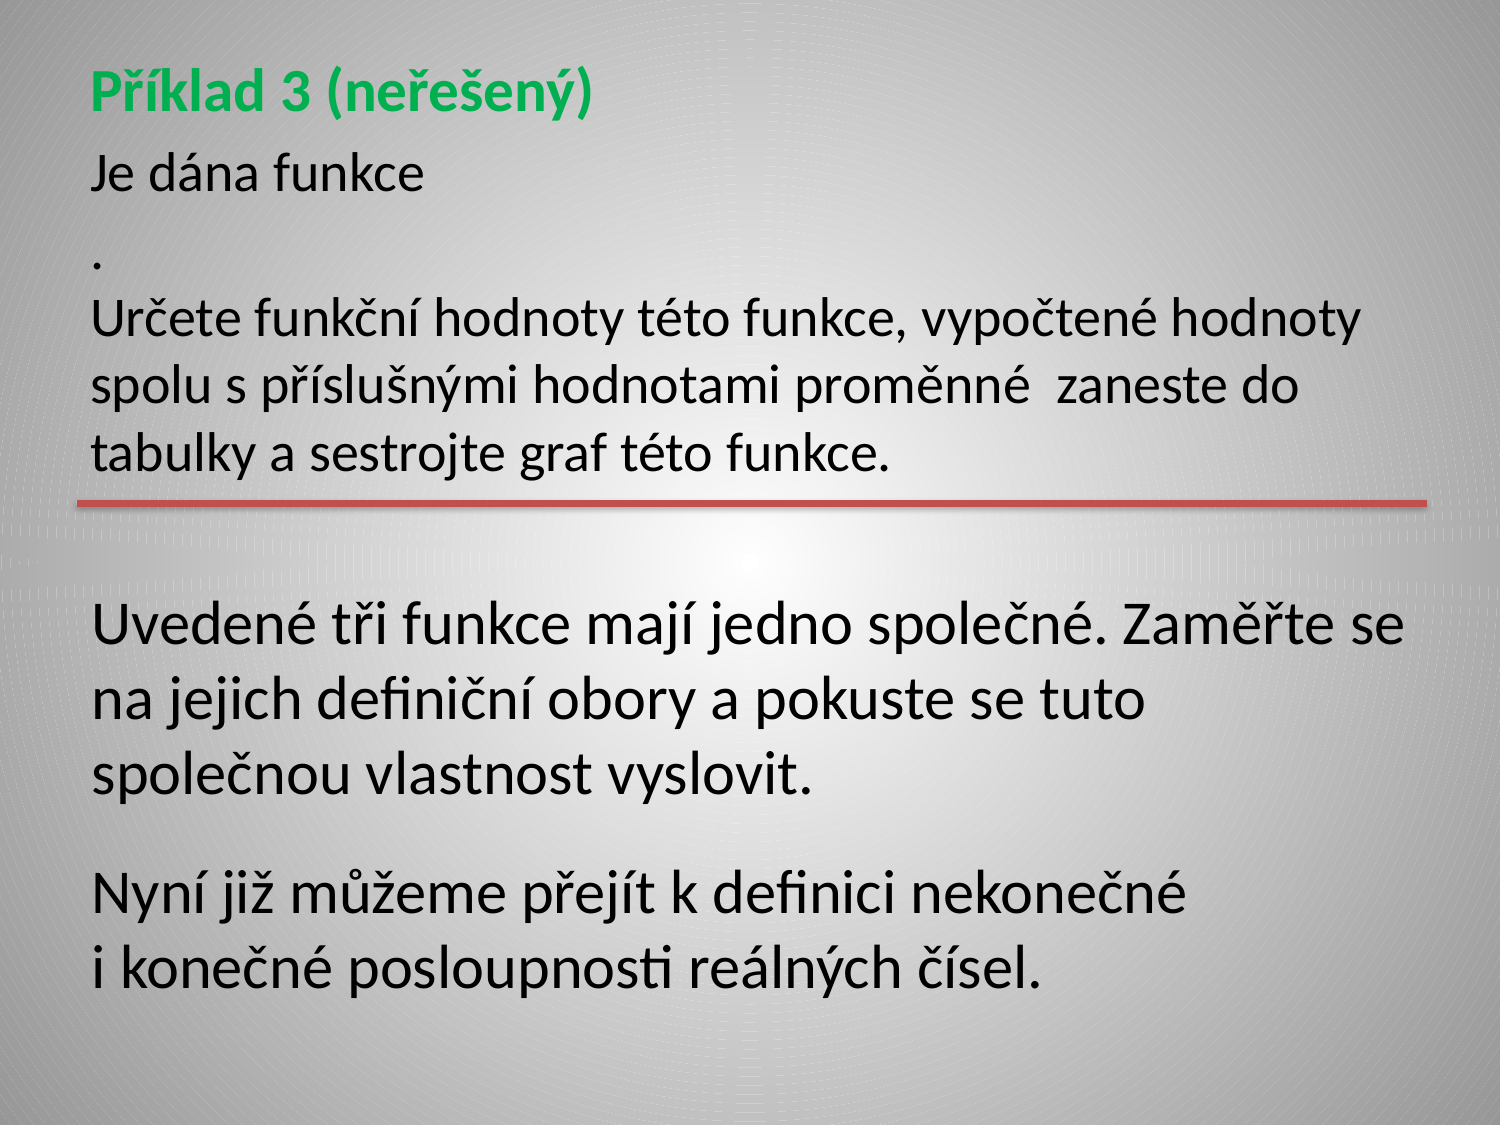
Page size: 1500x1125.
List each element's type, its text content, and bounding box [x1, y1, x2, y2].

text_box Nyní již můžeme přejít k definici nekonečné i konečné posloupnosti reálných čísel. [76, 843, 1427, 1021]
text_box Uvedené tři funkce mají jedno společné. Zaměřte se na jejich definiční obory a pokuste se tuto společnou vlastnost vyslovit. [76, 574, 1427, 811]
